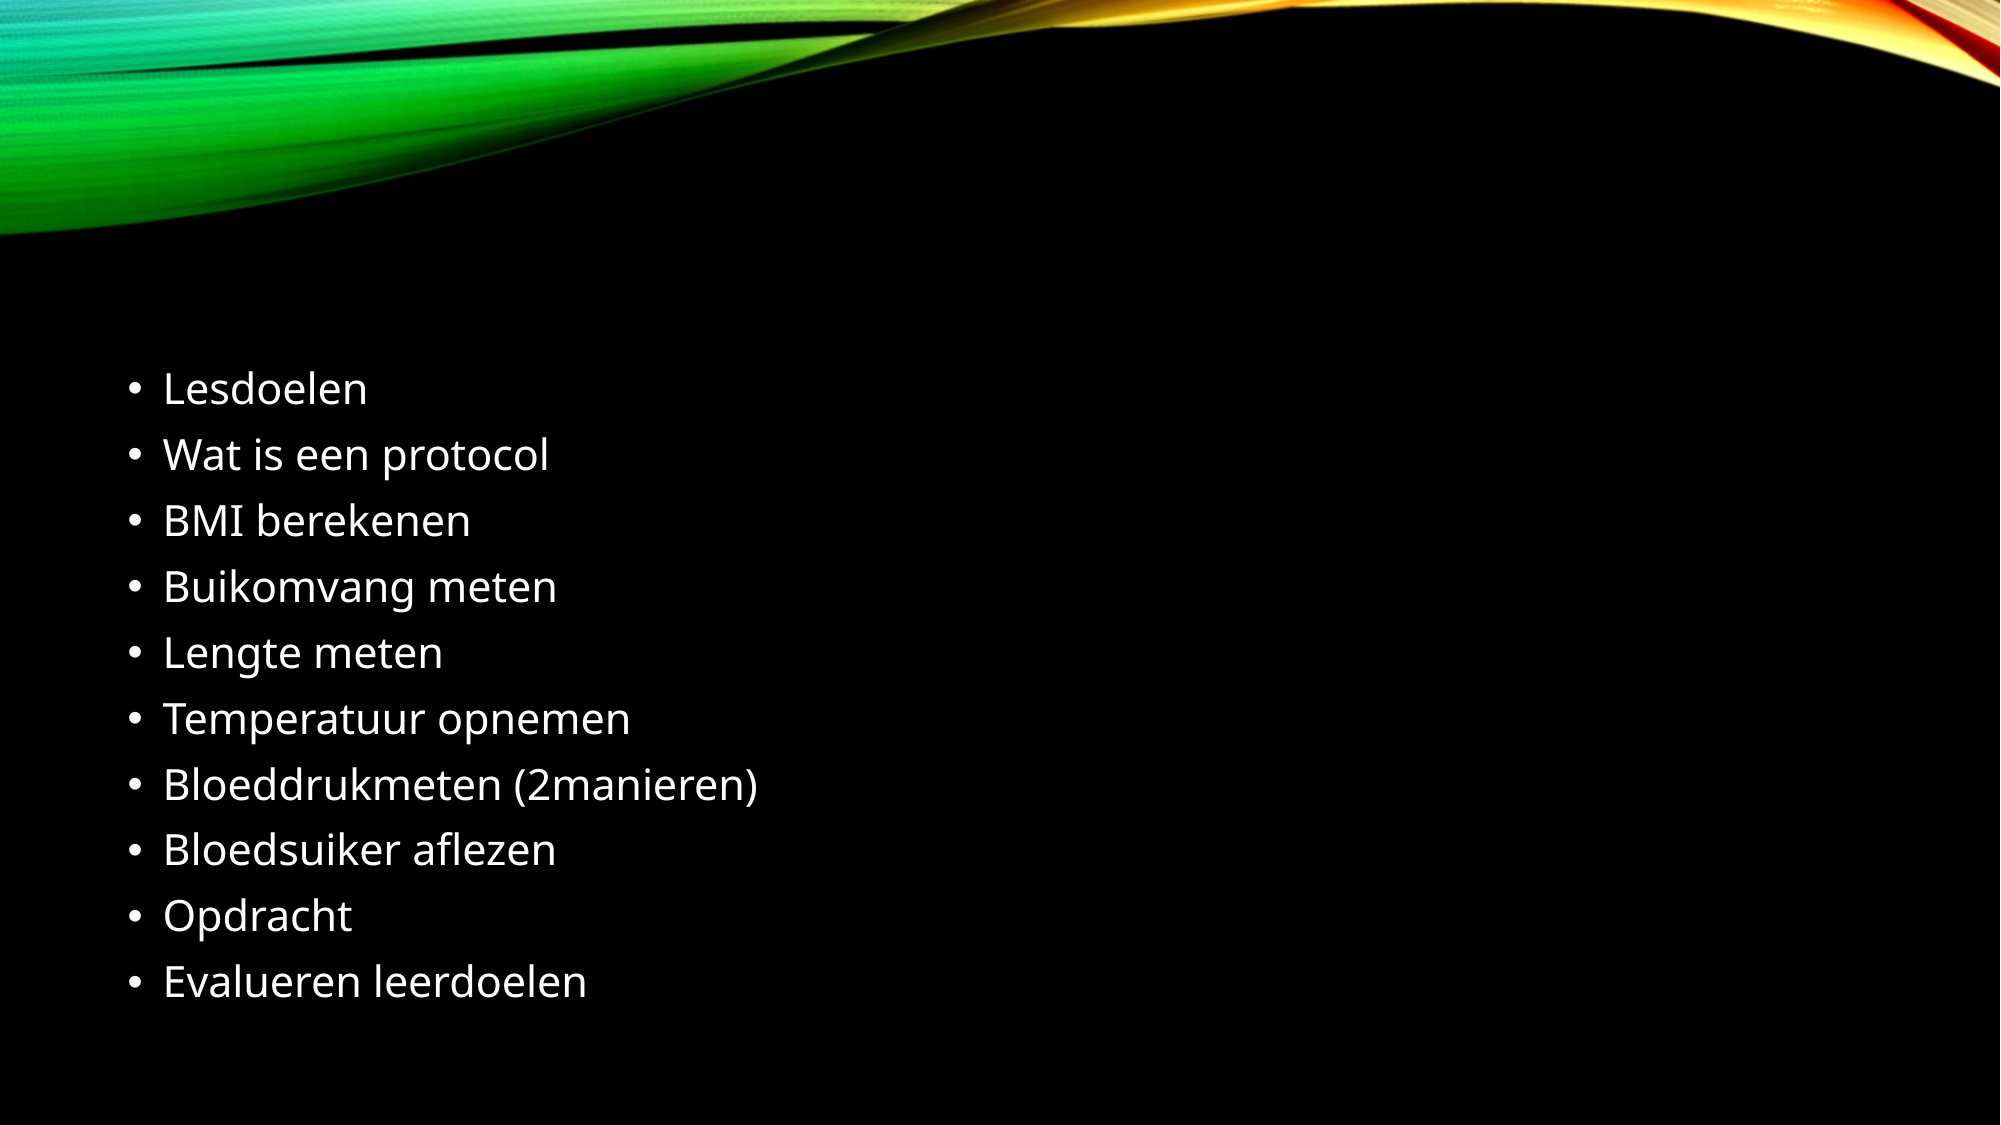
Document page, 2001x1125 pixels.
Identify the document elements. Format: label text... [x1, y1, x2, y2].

picture [0, 0, 2000, 237]
list Lesdoelen Wat is een protocol BMI berekenen Buikomvang meten Lengte meten Temperatuur opnemen Bloeddrukmeten (2manieren) Bloedsuiker aflezen Opdracht Evalueren leerdoelen [112, 360, 1888, 1021]
